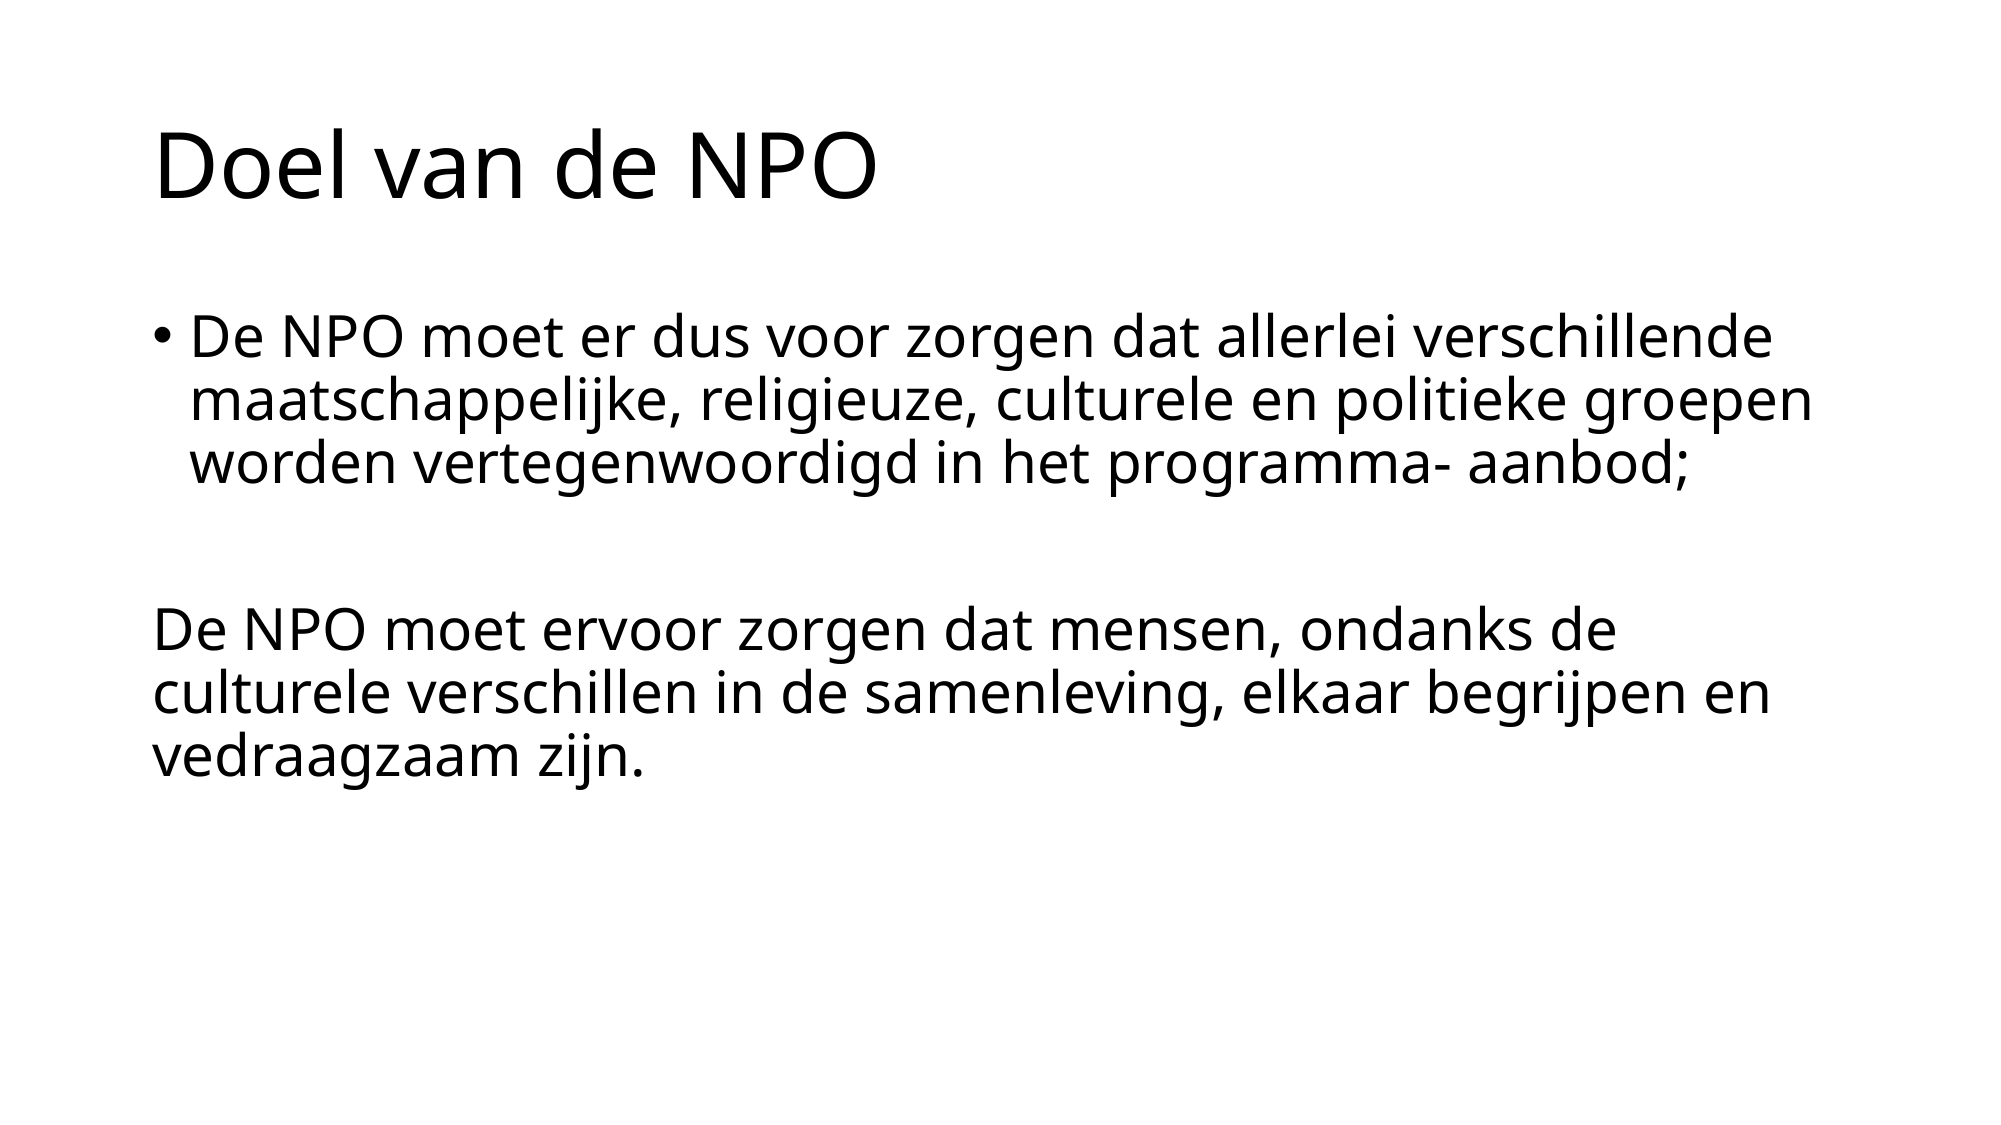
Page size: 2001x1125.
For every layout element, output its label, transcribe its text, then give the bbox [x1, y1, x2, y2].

list De NPO moet er dus voor zorgen dat allerlei verschillende maatschappelijke, religieuze, culturele en politieke groepen worden vertegenwoordigd in het programma- aanbod; De NPO moet ervoor zorgen dat mensen, ondanks de culturele verschillen in de samenleving, elkaar begrijpen en vedraagzaam zijn. [137, 299, 1863, 1014]
title Doel van de NPO [137, 59, 1863, 278]
